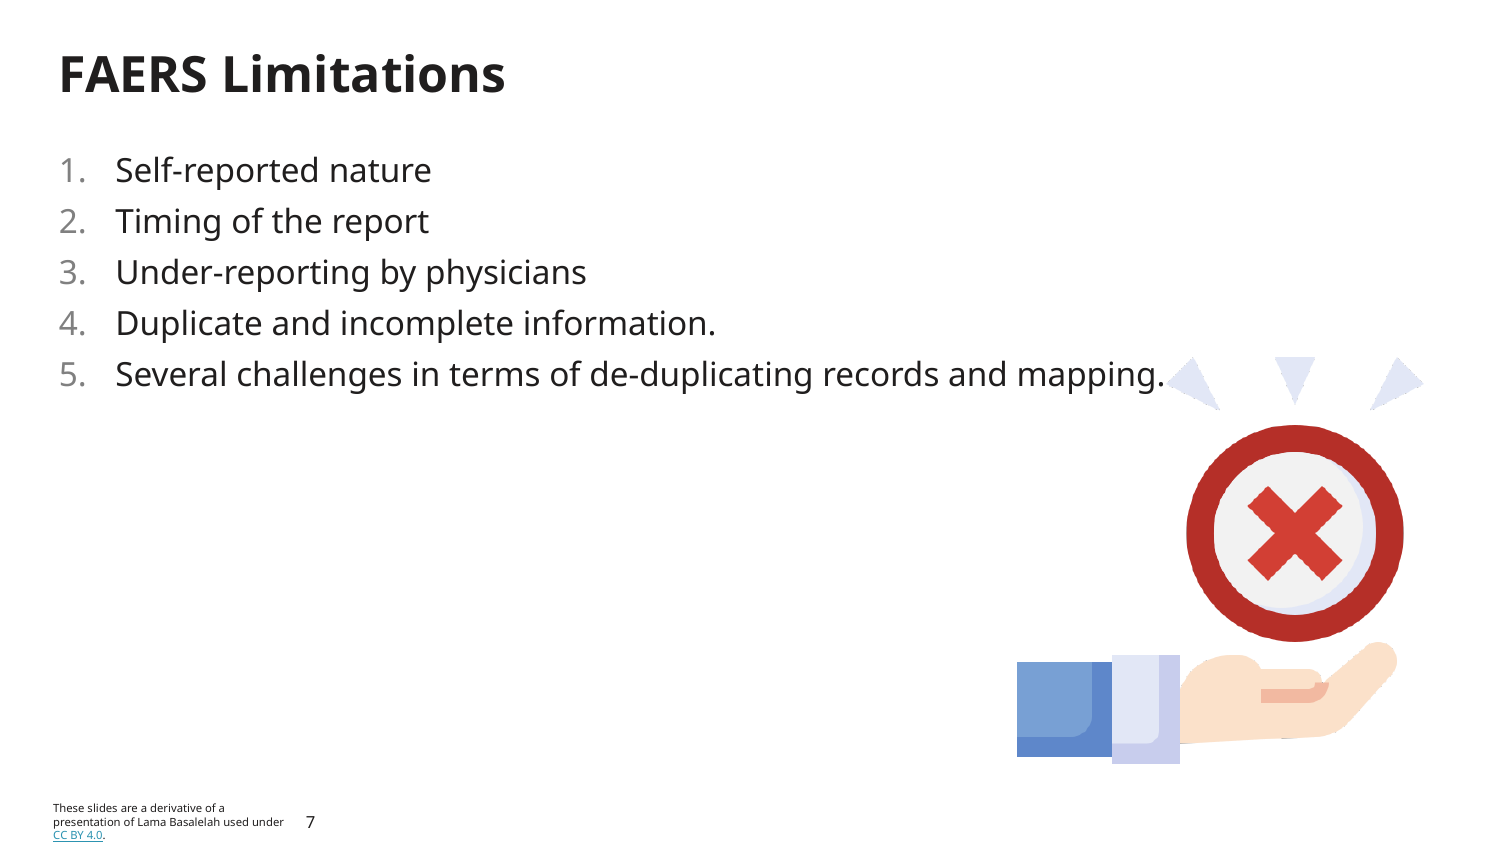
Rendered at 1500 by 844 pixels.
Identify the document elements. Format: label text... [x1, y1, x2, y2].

picture [1003, 343, 1437, 778]
list Self-reported nature Timing of the report Under-reporting by physicians Duplicate and incomplete information. Several challenges in terms of de-duplicating records and mapping. [59, 148, 1442, 750]
title FAERS Limitations [59, 42, 1442, 102]
slide_number 7 [305, 804, 401, 843]
